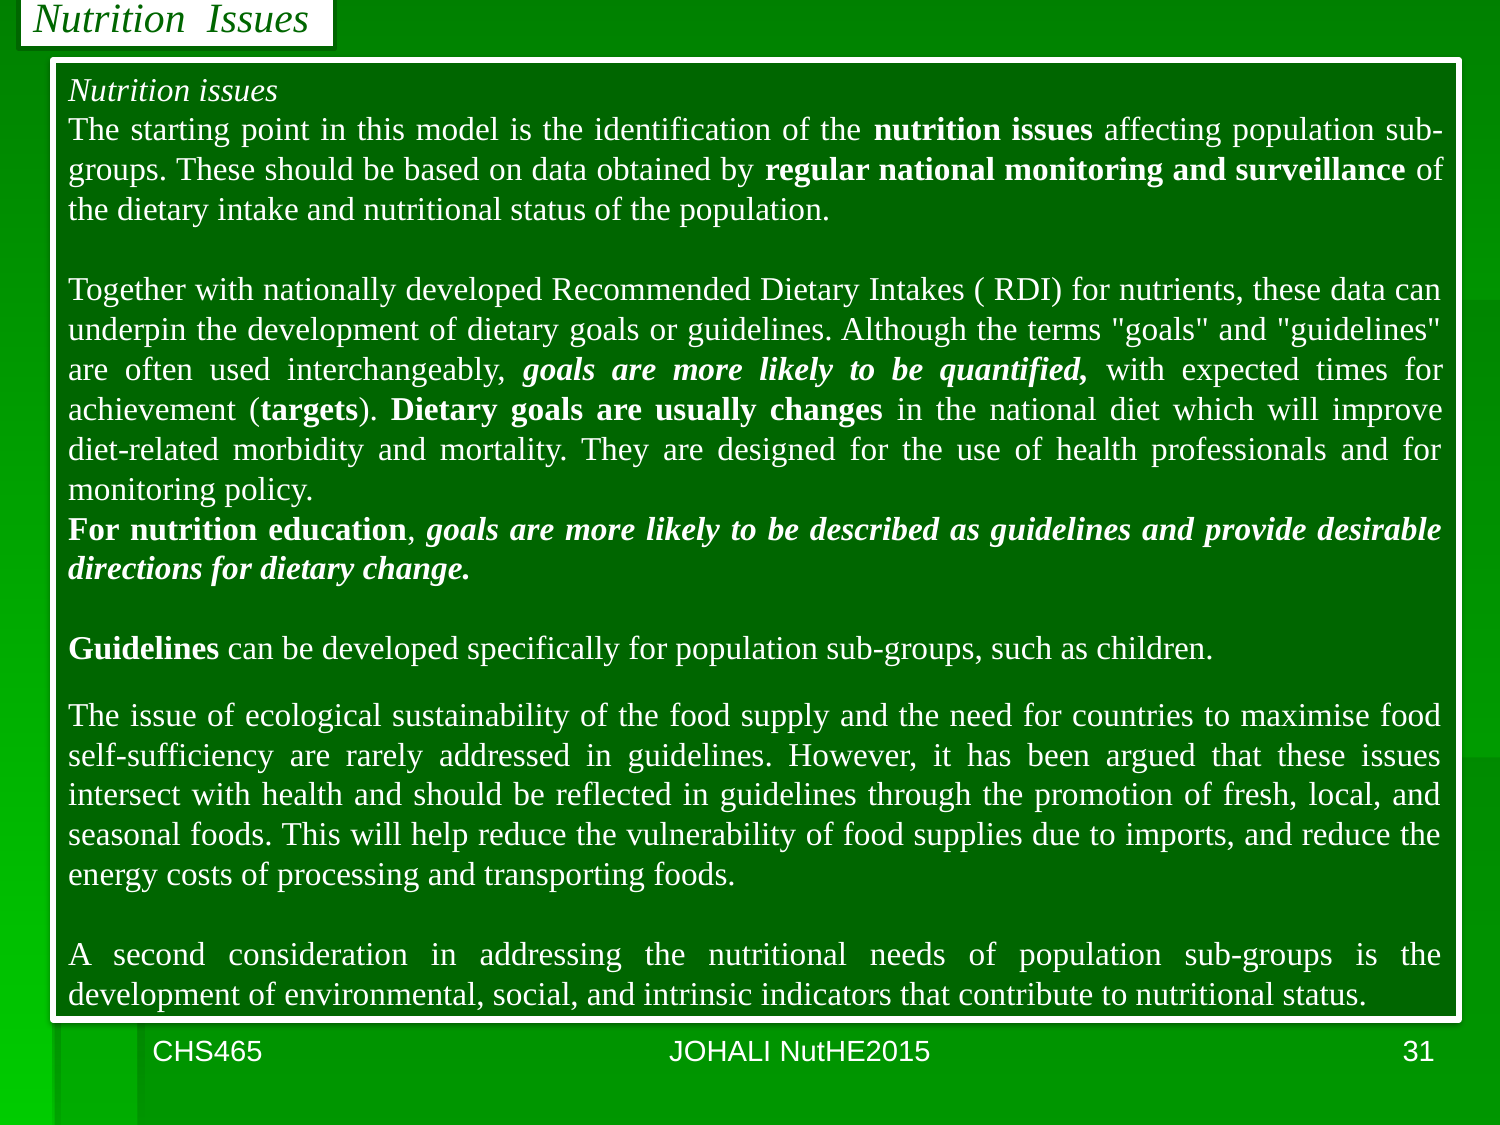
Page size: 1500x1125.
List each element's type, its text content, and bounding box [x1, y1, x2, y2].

text_box Nutrition issues The starting point in this model is the identification of the nutrition issues affecting population sub-groups. These should be based on data obtained by regular national monitoring and surveillance of the dietary intake and nutritional status of the population. Together with nationally developed Recommended Dietary Intakes ( RDI) for nutrients, these data can underpin the development of dietary goals or guidelines. Although the terms "goals" and "guidelines" are often used interchangeably, goals are more likely to be quantified, with expected times for achievement (targets). Dietary goals are usually changes in the national diet which will improve diet-related morbidity and mortality. They are designed for the use of health professionals and for monitoring policy. For nutrition education, goals are more likely to be described as guidelines and provide desirable directions for dietary change. Guidelines can be developed specifically for population sub-groups, such as children. The issue of ecological sustainability of the food supply and the need for countries to maximise food self-sufficiency are rarely addressed in guidelines. However, it has been argued that these issues intersect with health and should be reflected in guidelines through the promotion of fresh, local, and seasonal foods. This will help reduce the vulnerability of food supplies due to imports, and reduce the energy costs of processing and transporting foods. A second consideration in addressing the nutritional needs of population sub-groups is the development of environmental, social, and intrinsic indicators that contribute to nutritional status. [50, 57, 1462, 1023]
footer JOHALI NutHE2015 [562, 1030, 1038, 1103]
text_box Nutrition Issues [16, 0, 337, 51]
slide_number 31 [1137, 1030, 1451, 1103]
slide_number CHS465 [137, 1030, 450, 1103]
